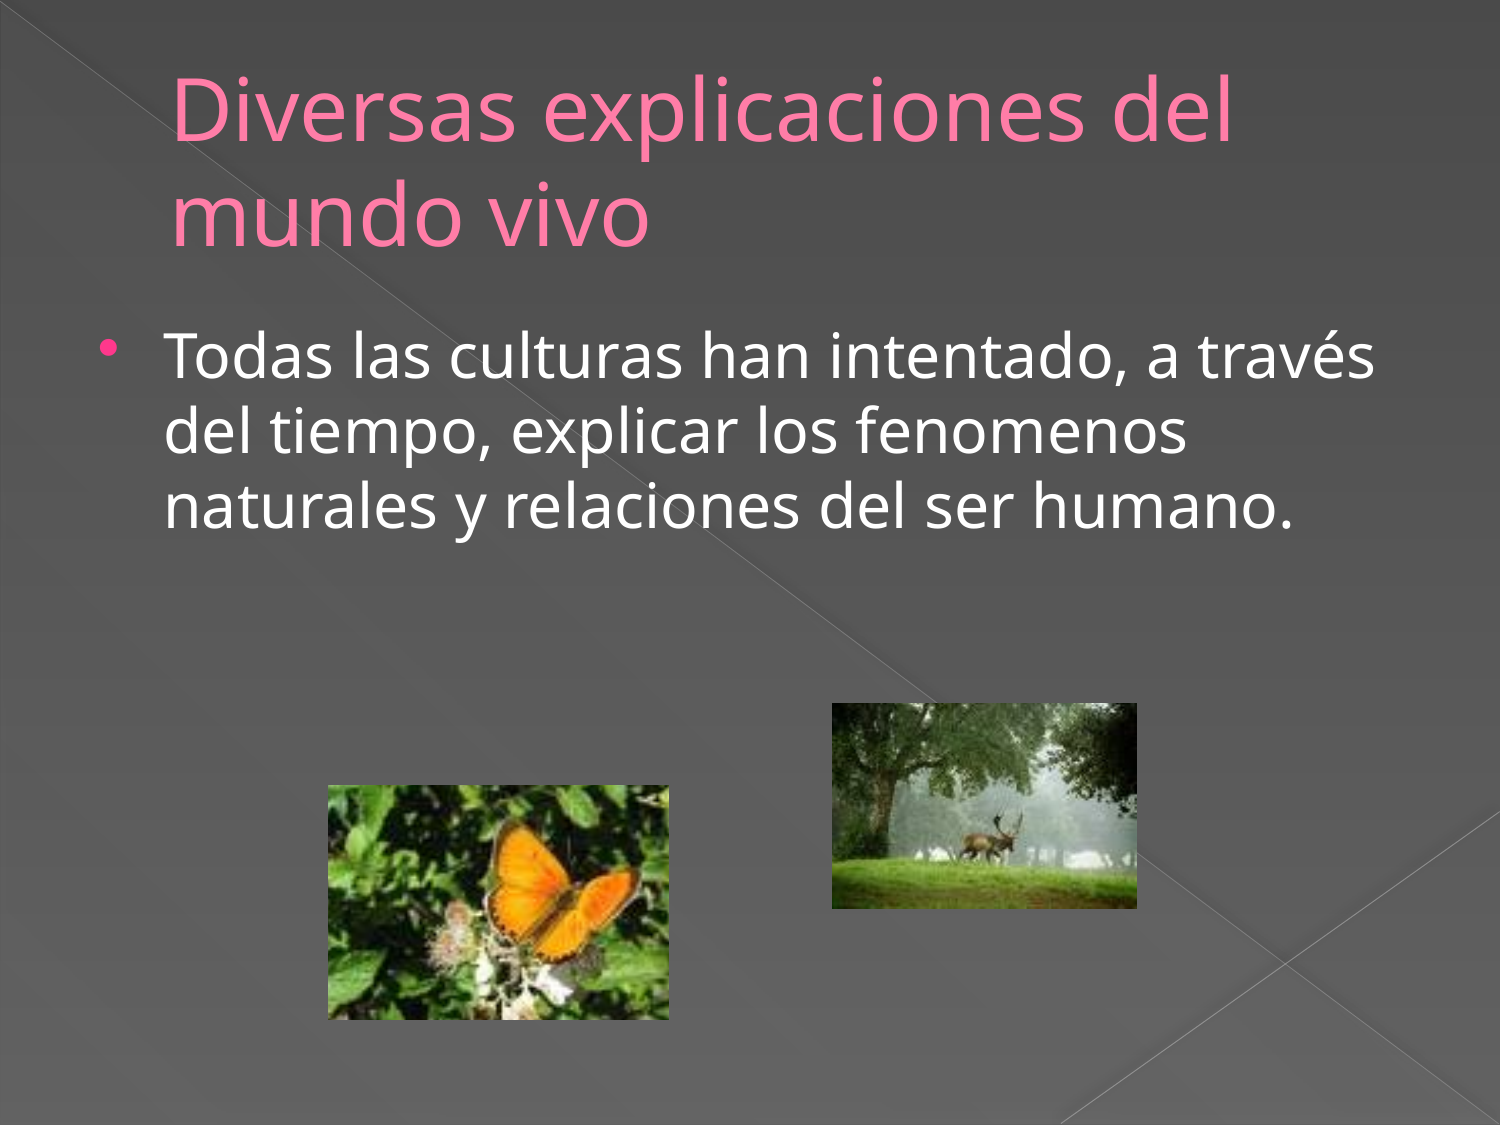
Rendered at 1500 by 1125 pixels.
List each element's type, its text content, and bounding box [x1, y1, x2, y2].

picture [831, 702, 1137, 909]
picture [327, 784, 670, 1020]
title Diversas explicaciones del mundo vivo [75, 43, 1425, 274]
list Todas las culturas han intentado, a través del tiempo, explicar los fenomenos naturales y relaciones del ser humano. [75, 308, 1425, 1059]
